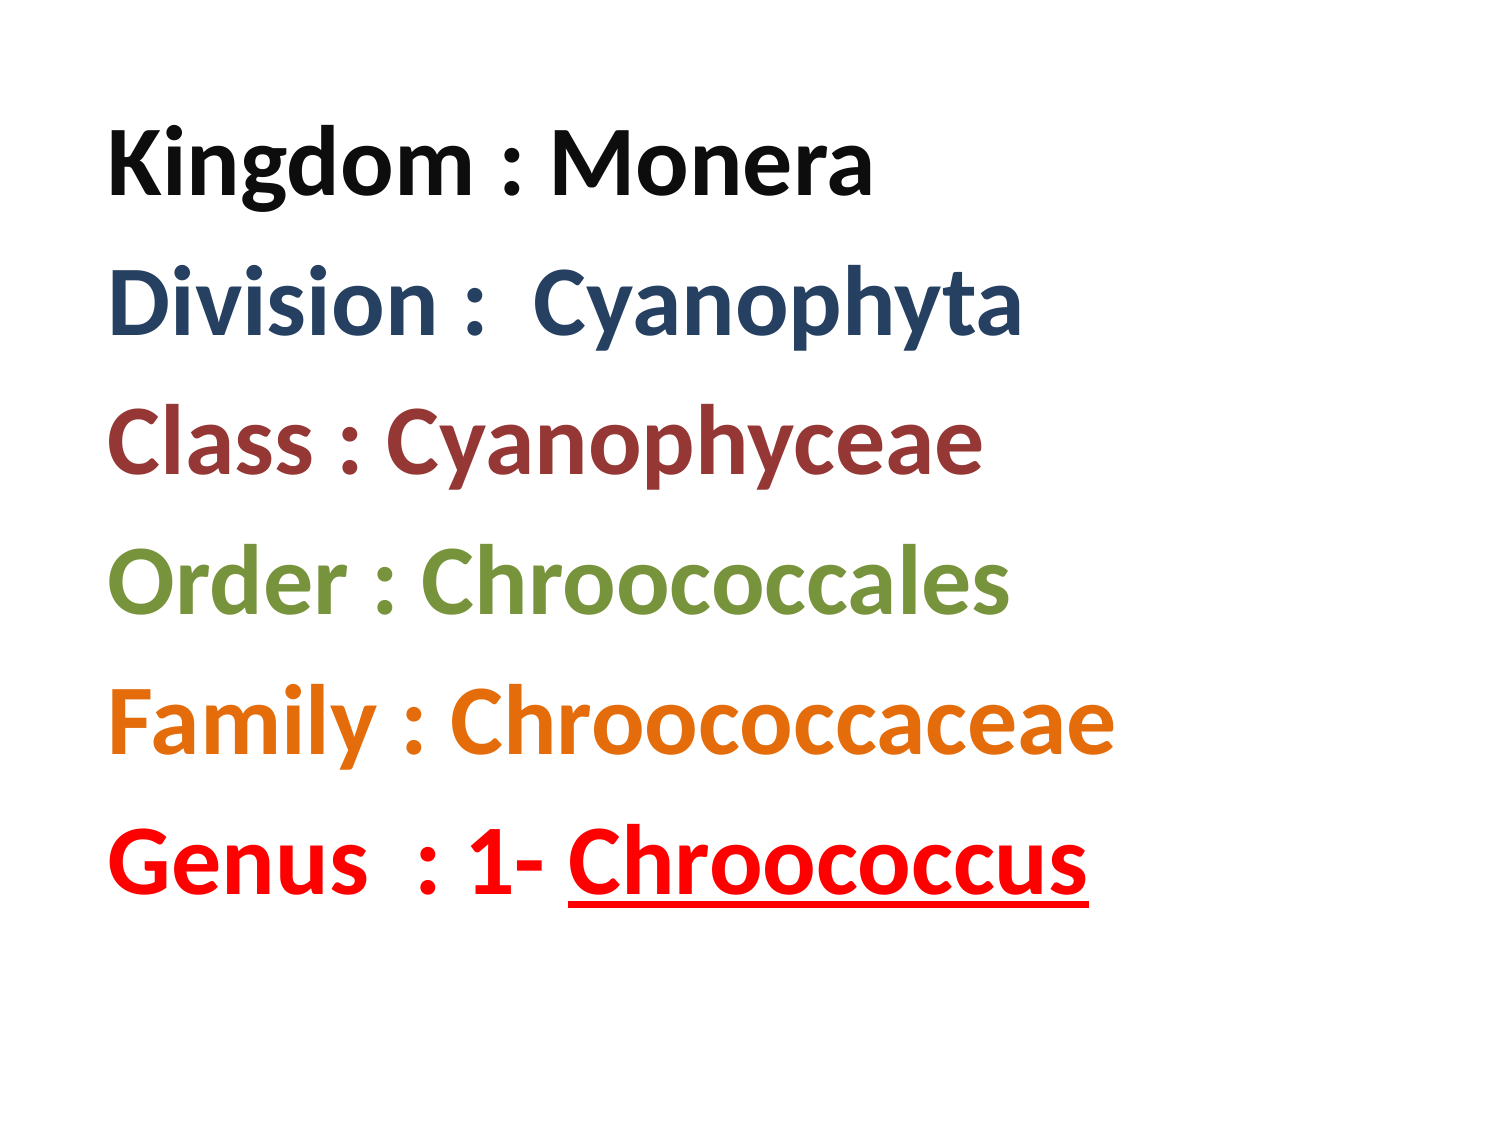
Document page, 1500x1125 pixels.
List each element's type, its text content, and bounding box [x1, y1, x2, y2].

list Kingdom : Monera Division : Cyanophyta Class : Cyanophyceae Order : Chroococcales Family : Chroococcaceae Genus : 1- Chroococcus [75, 87, 1425, 1063]
